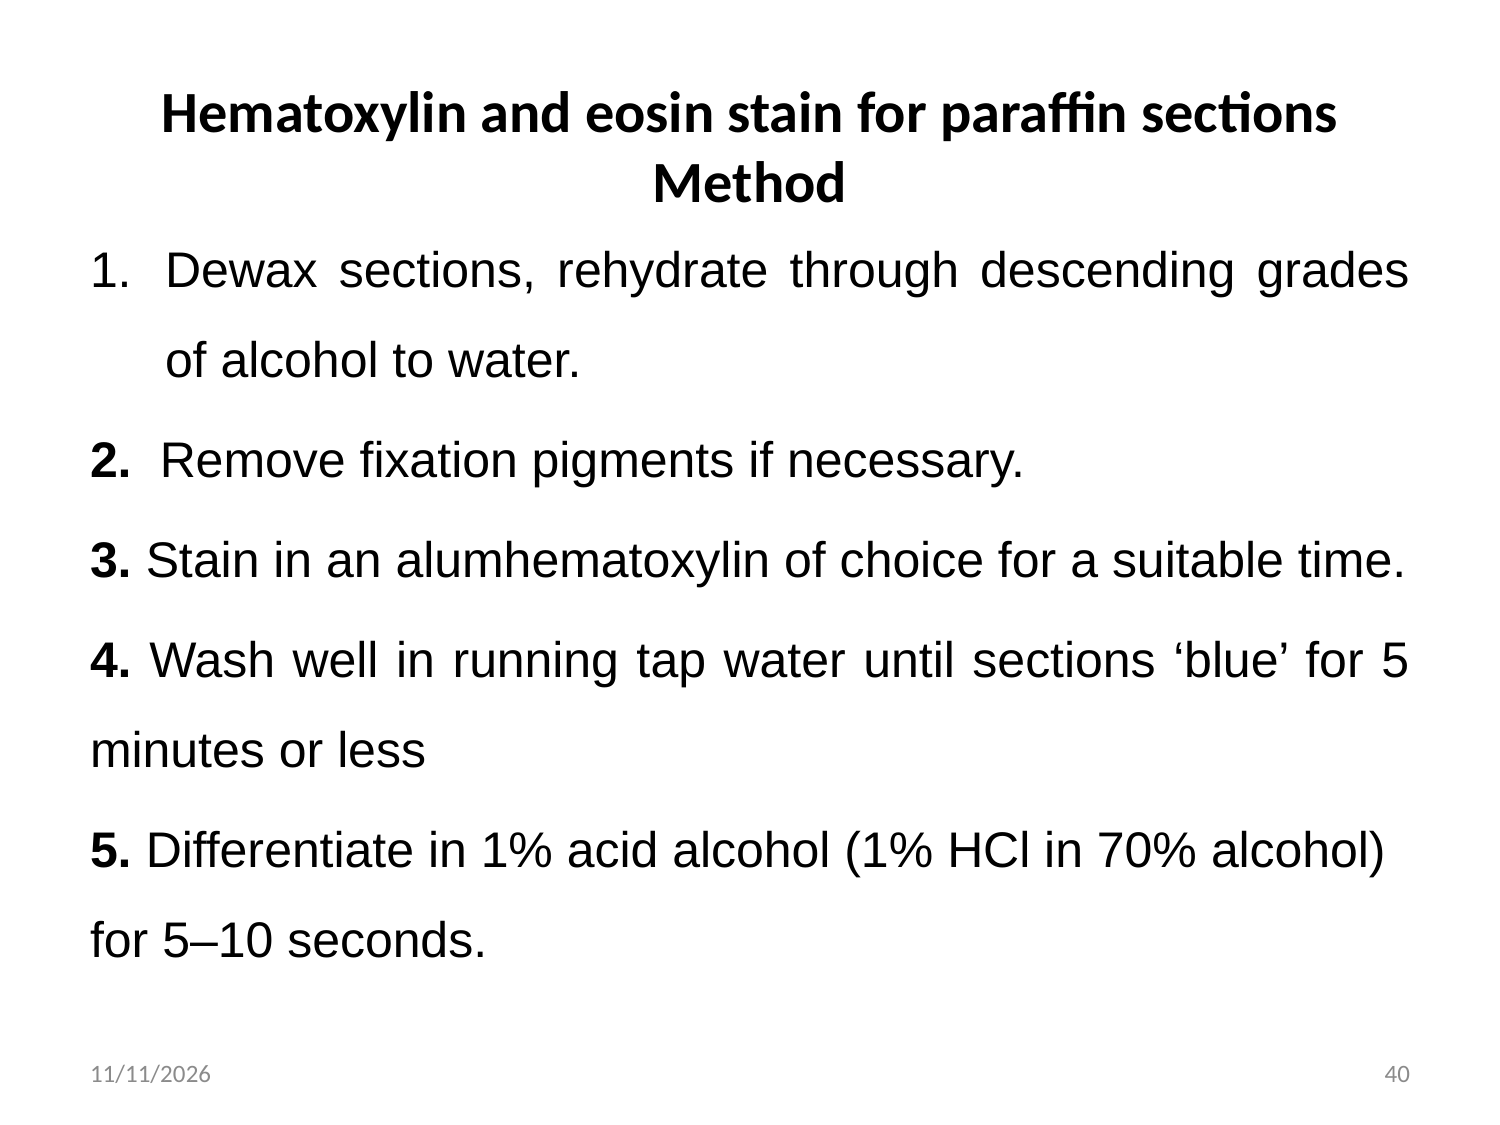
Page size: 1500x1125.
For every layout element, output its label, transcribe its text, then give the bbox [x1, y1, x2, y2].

slide_number 40 [1074, 1042, 1425, 1103]
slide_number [75, 1042, 425, 1103]
list Dewax sections, rehydrate through descending grades of alcohol to water. 2. Remove fixation pigments if necessary. 3. Stain in an alumhematoxylin of choice for a suitable time. 4. Wash well in running tap water until sections ‘blue’ for 5 minutes or less 5. Differentiate in 1% acid alcohol (1% HCl in 70% alcohol) for 5–10 seconds. [75, 200, 1425, 1043]
title Hematoxylin and eosin stain for paraffin sections Method [75, 45, 1425, 173]
